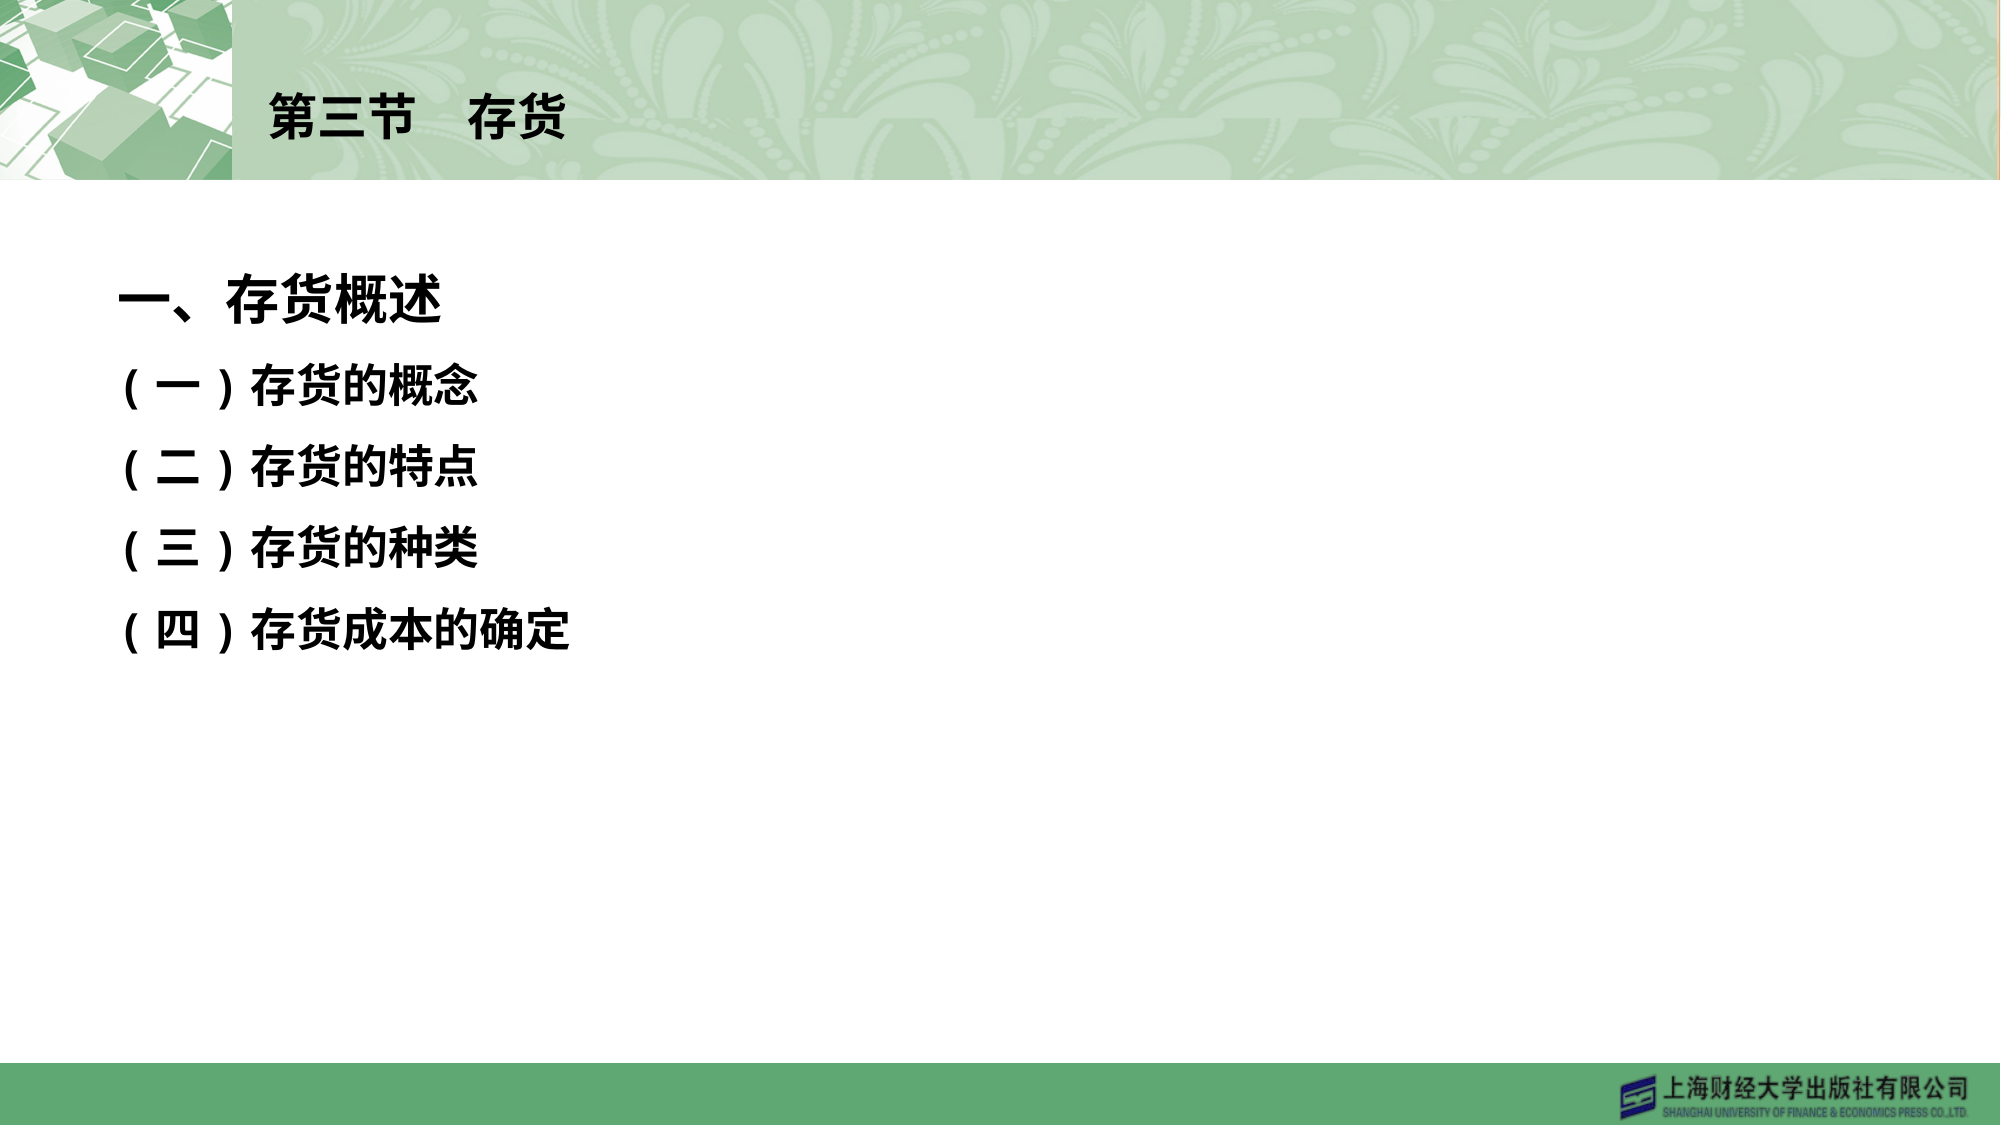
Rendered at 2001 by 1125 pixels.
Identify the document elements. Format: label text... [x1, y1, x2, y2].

list 一、存货概述 (一)存货的概念 (二)存货的特点 (三)存货的种类 (四)存货成本的确定 [102, 241, 1898, 1065]
picture [0, 0, 2001, 1125]
title 第三节 存货 [252, 64, 1609, 168]
